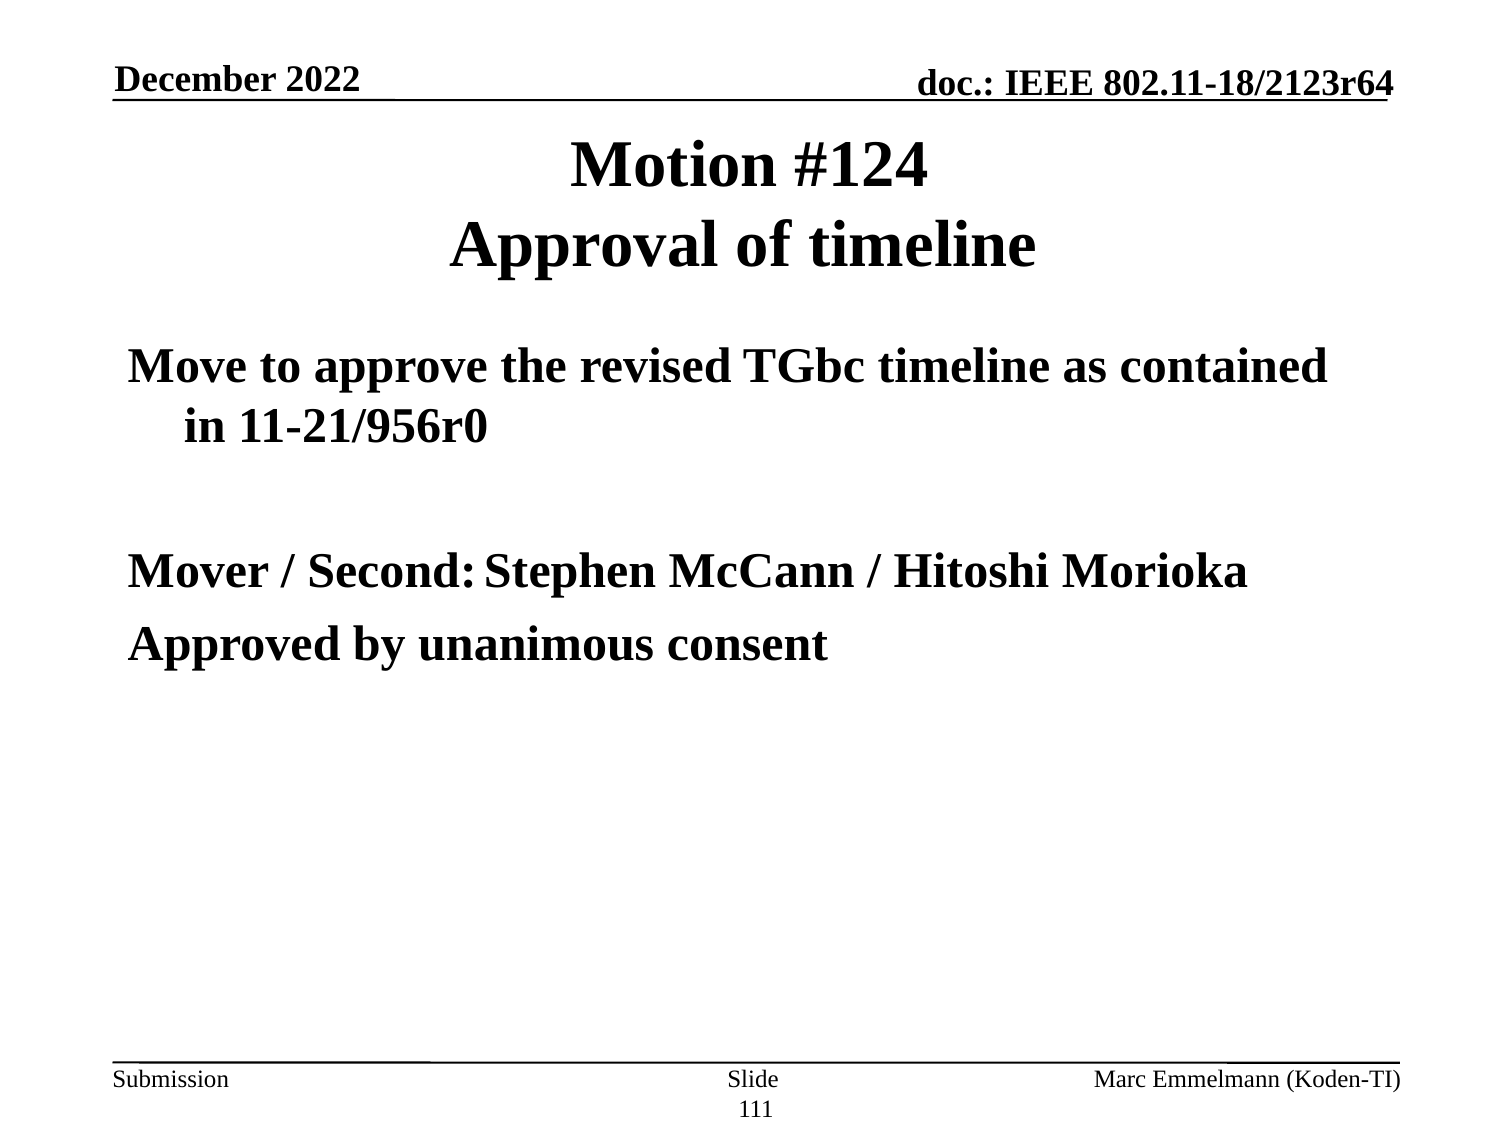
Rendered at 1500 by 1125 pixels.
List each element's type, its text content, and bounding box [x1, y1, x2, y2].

slide_number Slide 111 [712, 1061, 800, 1123]
title Motion #124 Approval of timeline [112, 112, 1388, 288]
footer Marc Emmelmann (Koden-TI) [878, 1061, 1402, 1093]
list Move to approve the revised TGbc timeline as contained in 11-21/956r0 Mover / Second: Stephen McCann / Hitoshi Morioka Approved by unanimous consent [112, 324, 1388, 1000]
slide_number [114, 54, 423, 100]
